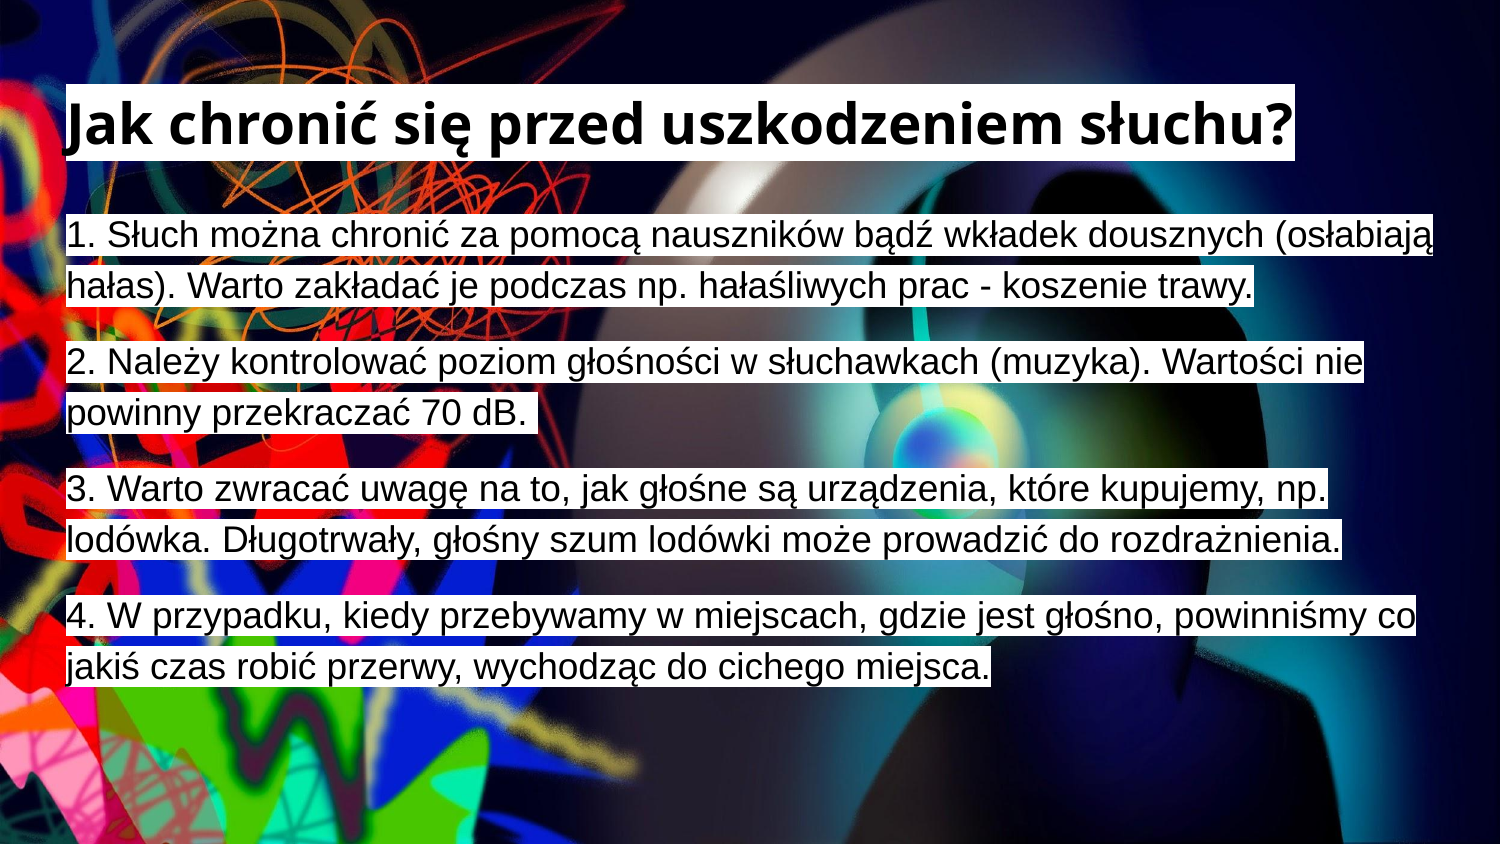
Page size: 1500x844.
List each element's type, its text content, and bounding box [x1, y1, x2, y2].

title Jak chronić się przed uszkodzeniem słuchu? [51, 72, 1449, 167]
list 1. Słuch można chronić za pomocą nauszników bądź wkładek dousznych (osłabiają hałas). Warto zakładać je podczas np. hałaśliwych prac - koszenie trawy. 2. Należy kontrolować poziom głośności w słuchawkach (muzyka). Wartości nie powinny przekraczać 70 dB. 3. Warto zwracać uwagę na to, jak głośne są urządzenia, które kupujemy, np. lodówka. Długotrwały, głośny szum lodówki może prowadzić do rozdrażnienia. 4. W przypadku, kiedy przebywamy w miejscach, gdzie jest głośno, powinniśmy co jakiś czas robić przerwy, wychodząc do cichego miejsca. [51, 189, 1449, 750]
picture [0, 0, 1500, 844]
